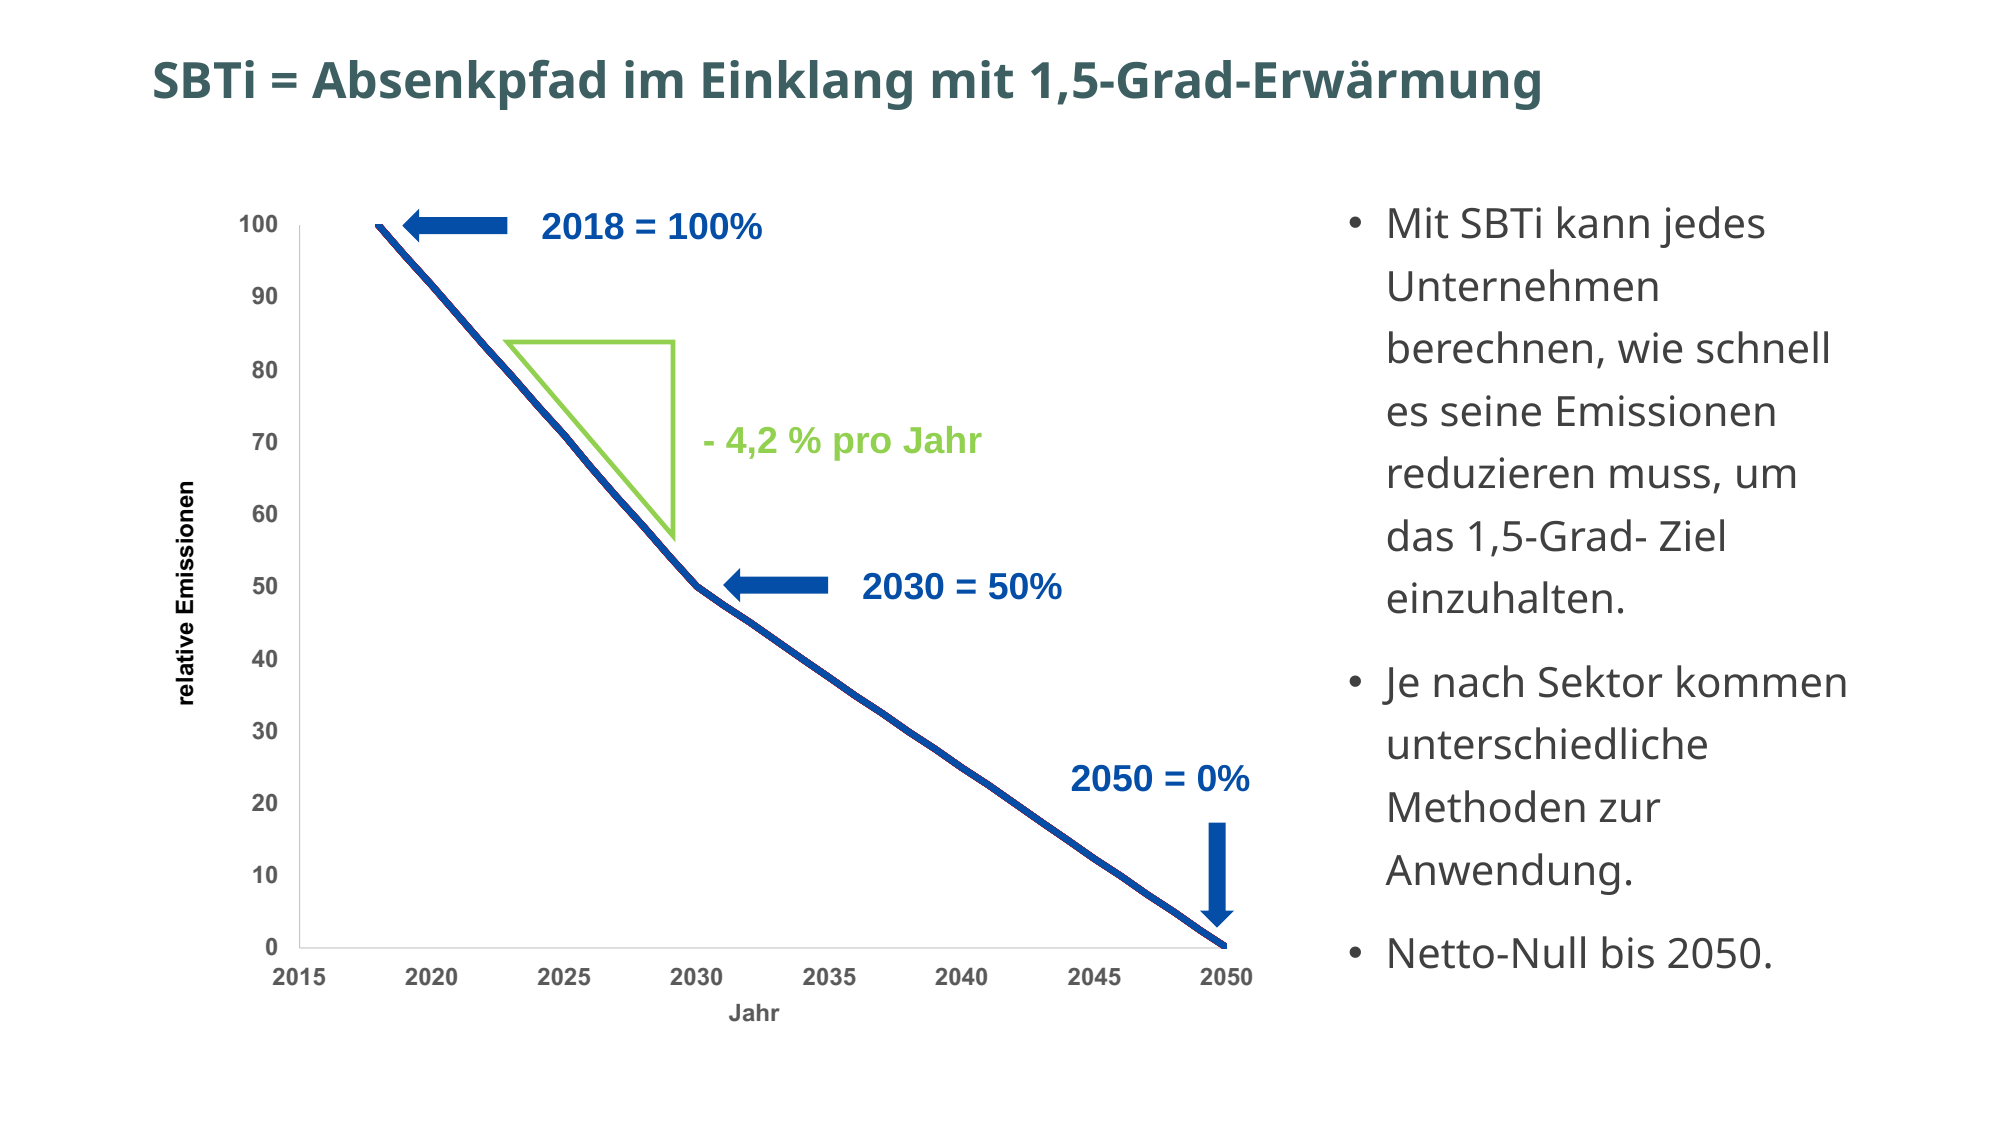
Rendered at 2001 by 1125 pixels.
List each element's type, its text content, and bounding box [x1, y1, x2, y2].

title SBTi = Absenkpfad im Einklang mit 1,5-Grad-Erwärmung [137, 26, 1863, 138]
list Mit SBTi kann jedes Unternehmen berechnen, wie schnell es seine Emissionen reduzieren muss, um das 1,5-Grad- Ziel einzuhalten. Je nach Sektor kommen unterschiedliche Methoden zur Anwendung. Netto-Null bis 2050. [1333, 176, 1865, 1083]
picture [135, 195, 1266, 1044]
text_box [507, 342, 1046, 536]
